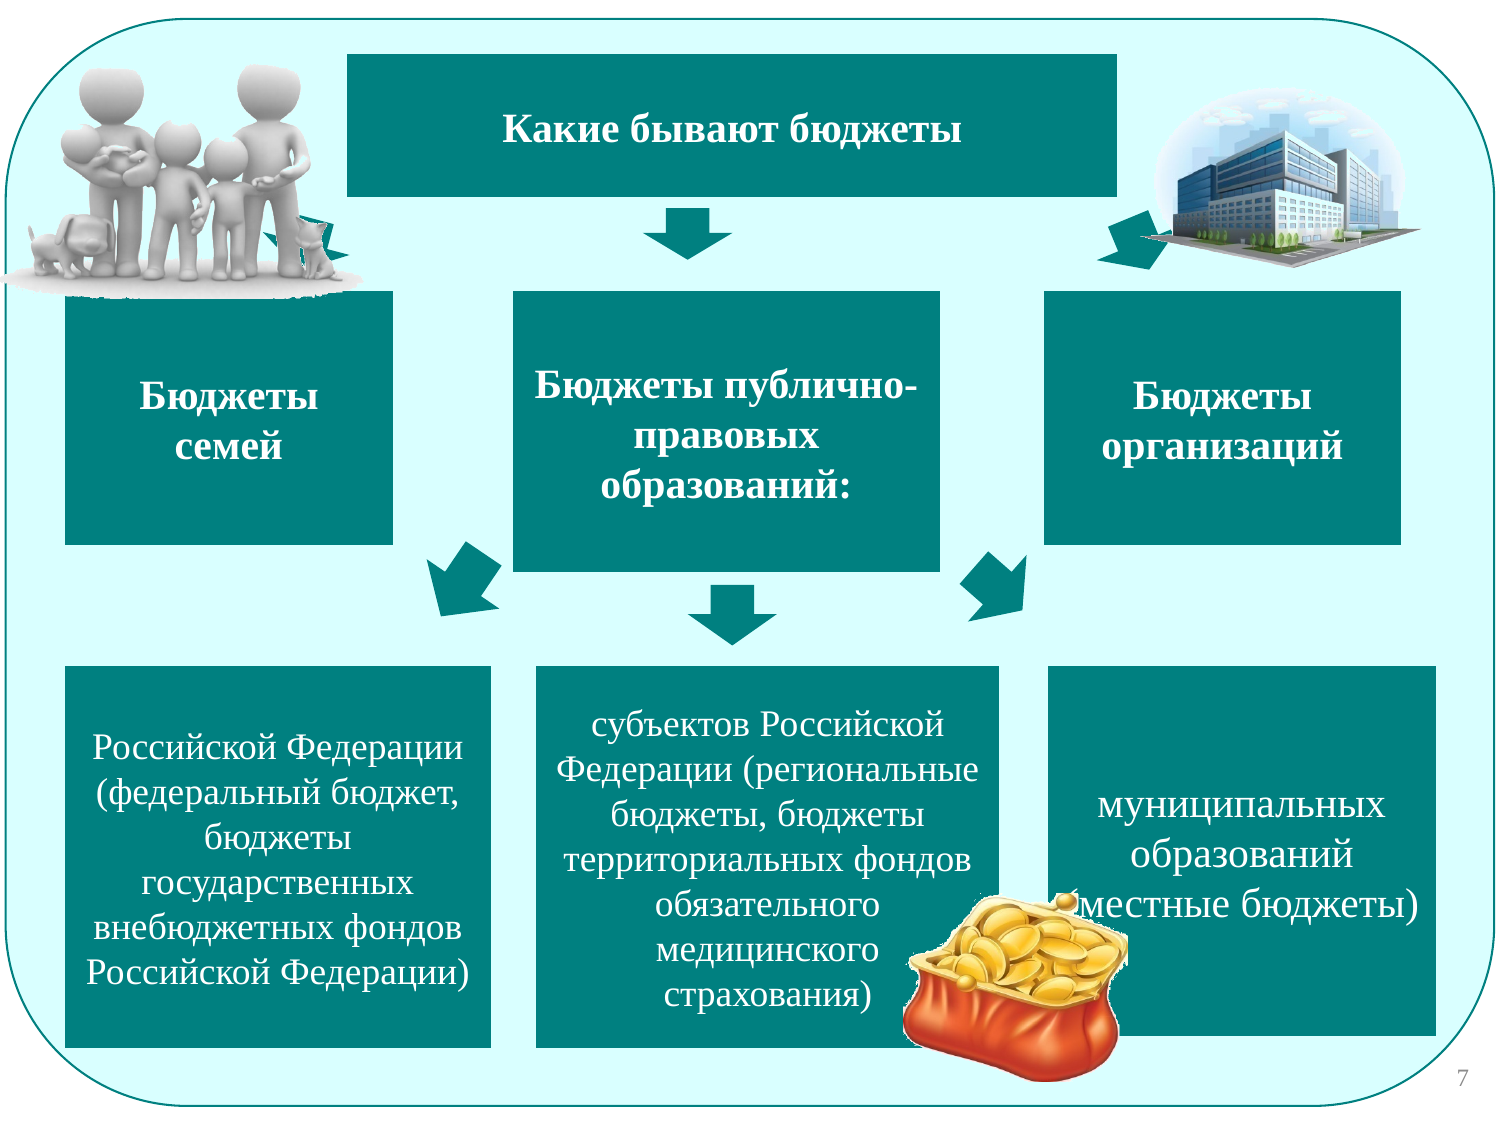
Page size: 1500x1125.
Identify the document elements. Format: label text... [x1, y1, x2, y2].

text_box [4, 17, 1496, 1107]
text_box муниципальных образований (местные бюджеты) [1048, 666, 1436, 1036]
text_box Какие бывают бюджеты [373, 54, 1117, 197]
text_box Российской Федерации (федеральный бюджет, бюджеты государственных внебюджетных фондов Российской Федерации) [65, 666, 491, 1048]
picture [1139, 66, 1422, 278]
text_box Бюджеты семей [65, 291, 393, 545]
picture [903, 893, 1128, 1082]
text_box [426, 541, 502, 617]
text_box [642, 208, 733, 260]
text_box субъектов Российской Федерации (региональные бюджеты, бюджеты территориальных фондов обязательного медицинского страхования) [536, 666, 999, 1048]
text_box Бюджеты публично-правовых образований: [513, 291, 940, 572]
text_box [1096, 213, 1139, 268]
text_box Бюджеты организаций [1044, 291, 1401, 545]
picture [0, 42, 373, 299]
text_box [687, 584, 777, 646]
text_box [959, 551, 1027, 622]
slide_number 7 [1423, 1046, 1485, 1107]
